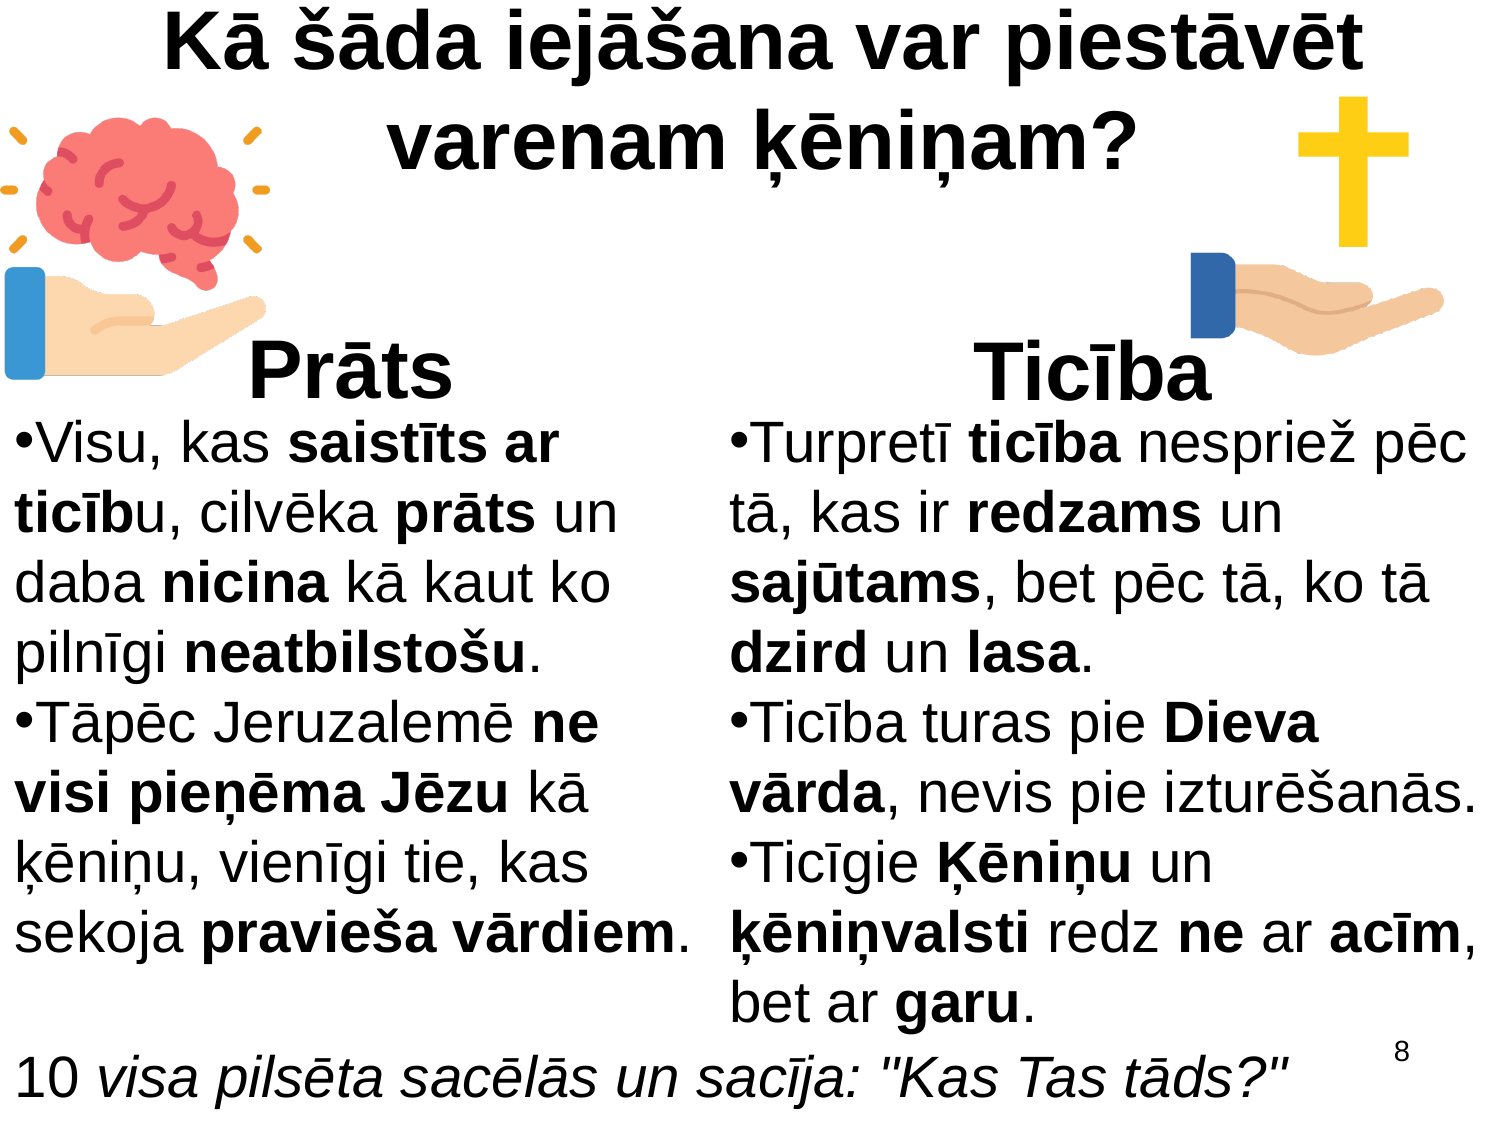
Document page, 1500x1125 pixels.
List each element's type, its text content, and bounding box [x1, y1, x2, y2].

text_box 10 visa pilsēta sacēlās un sacīja: "Kas Tas tāds?" [0, 1031, 1500, 1117]
text_box Prāts [0, 314, 714, 417]
title Kā šāda iejāšana var piestāvēt varenam ķēniņam? [88, 23, 1439, 101]
picture [1092, 30, 1500, 421]
text_box [53, 101, 1087, 239]
picture [0, 113, 271, 384]
text_box Ticība [714, 302, 1471, 433]
text_box Turpretī ticība nespriež pēc tā, kas ir redzams un sajūtams, bet pēc tā, ko tā dzird un lasa. Ticība turas pie Dieva vārda, nevis pie izturēšanās. Ticīgie Ķēniņu un ķēniņvalsti redz ne ar acīm, bet ar garu. [714, 430, 1500, 1031]
text_box Visu, kas saistīts ar ticību, cilvēka prāts un daba nicina kā kaut ko pilnīgi neatbilstošu. Tāpēc Jeruzalemē ne visi pieņēma Jēzu kā ķēniņu, vienīgi tie, kas sekoja pravieša vārdiem. [0, 417, 714, 972]
